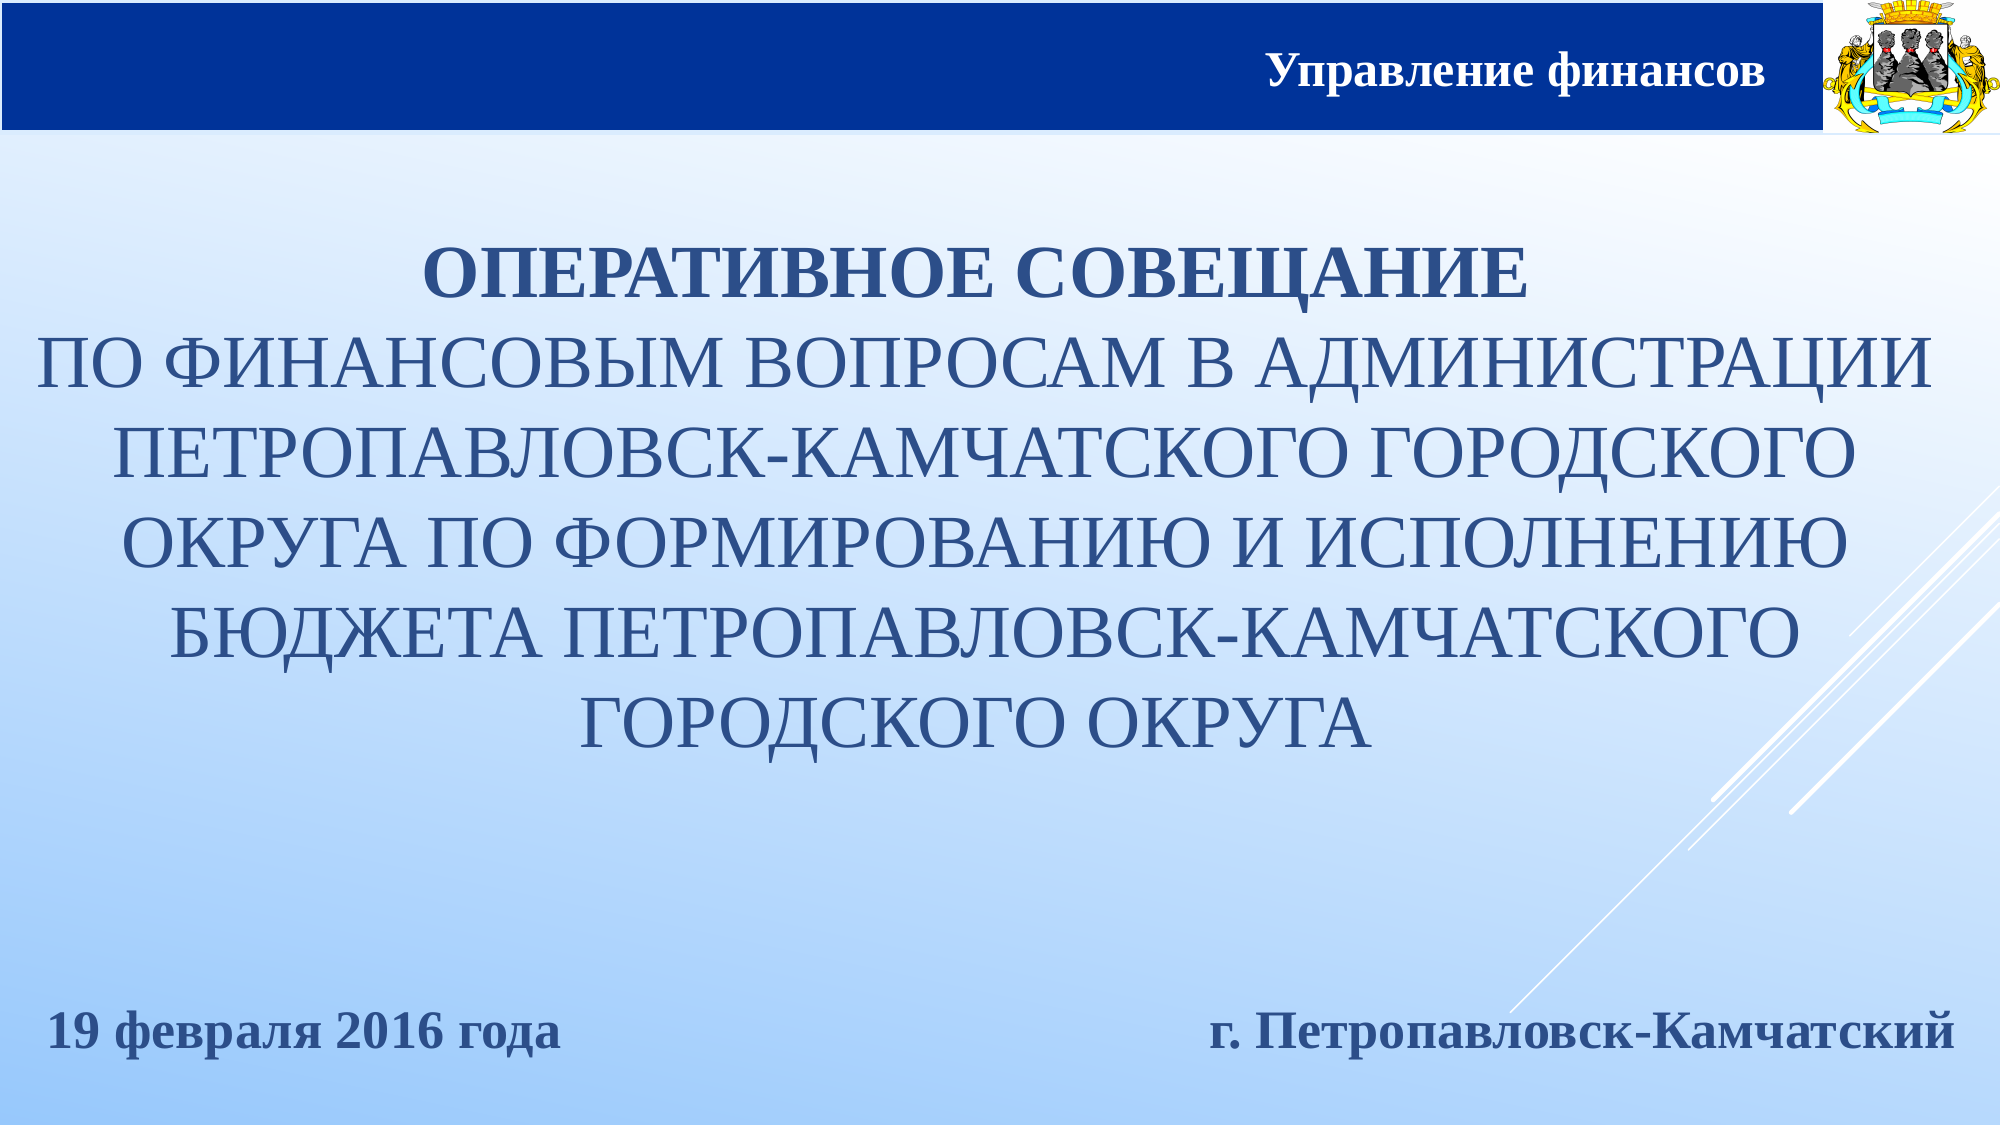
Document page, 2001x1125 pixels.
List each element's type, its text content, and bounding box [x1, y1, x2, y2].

picture [1823, 0, 2000, 134]
text_box Управление финансов [0, 0, 1823, 134]
table_header 19 февраля 2016 года [31, 993, 1002, 1111]
table_header г. Петропавловск-Камчатский [1002, 993, 1972, 1111]
title оперативное совещание по финансовым вопросам в администрации Петропавловск-Камчатского городского округа по формированию и исполнению бюджета Петропавловск-Камчатского городского округа [0, 134, 1972, 1107]
